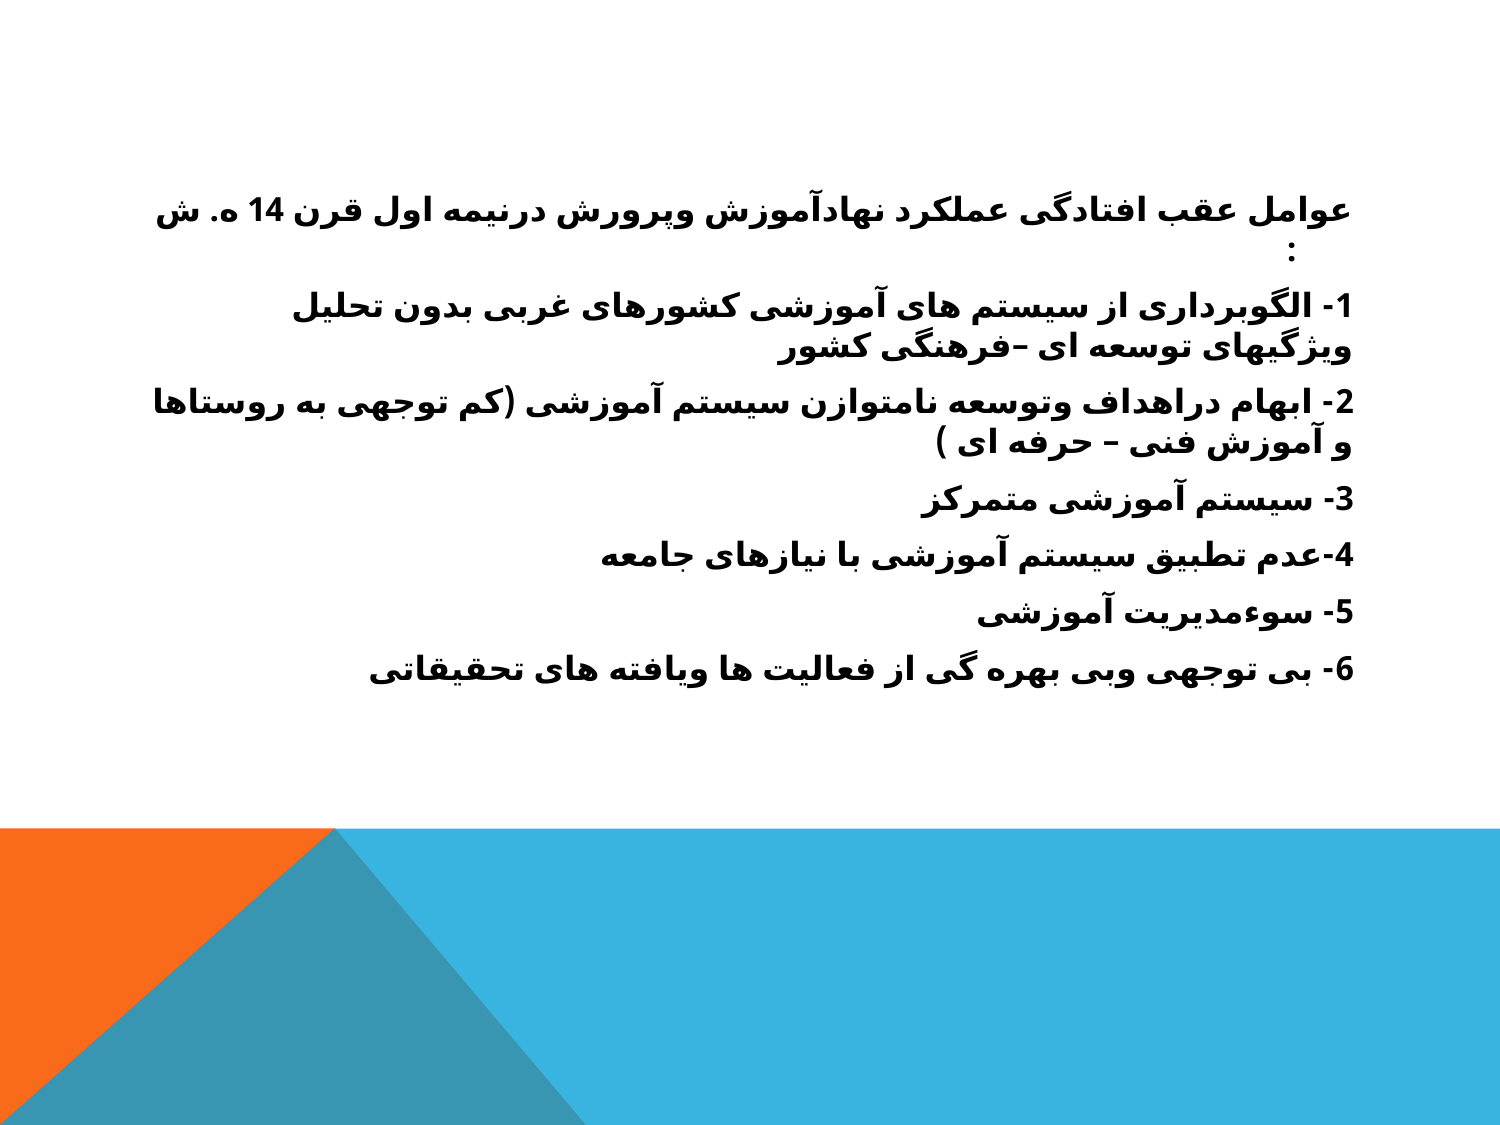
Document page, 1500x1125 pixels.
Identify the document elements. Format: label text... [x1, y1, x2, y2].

list عوامل عقب افتادگی عملکرد نهادآموزش وپرورش درنیمه اول قرن 14 ه. ش : 1- الگوبرداری از سیستم های آموزشی کشورهای غربی بدون تحلیل ویژگیهای توسعه ای –فرهنگی کشور 2- ابهام دراهداف وتوسعه نامتوازن سیستم آموزشی (کم توجهی به روستاها و آموزش فنی – حرفه ای ) 3- سیستم آموزشی متمرکز 4-عدم تطبیق سیستم آموزشی با نیازهای جامعه 5- سوءمدیریت آموزشی 6- بی توجهی وبی بهره گی از فعالیت ها ویافته های تحقیقاتی [135, 180, 1369, 768]
